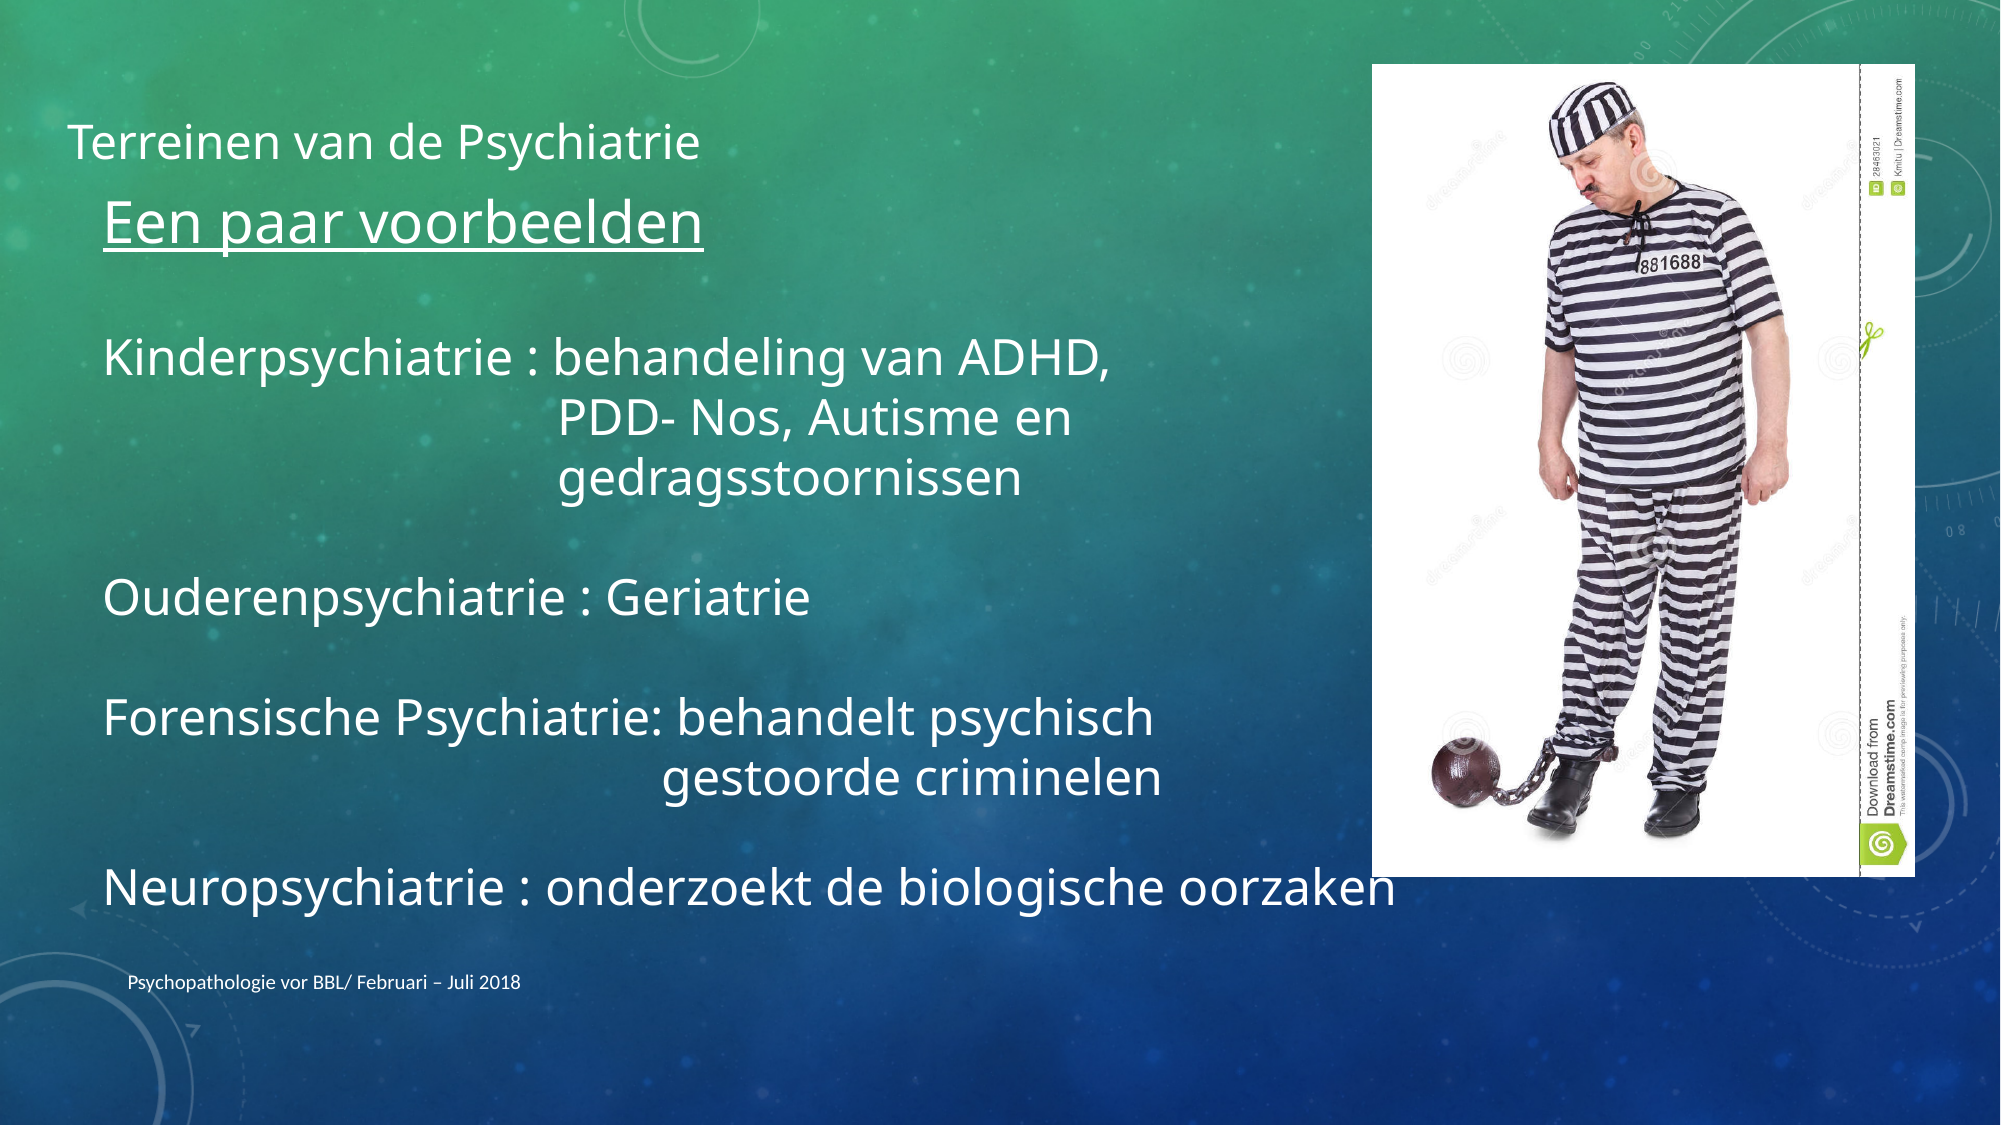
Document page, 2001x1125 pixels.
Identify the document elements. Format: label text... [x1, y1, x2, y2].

list Terreinen van de Psychiatrie [52, 69, 1367, 178]
footer Psychopathologie vor BBL/ Februari – Juli 2018 [112, 963, 587, 1025]
picture [0, 0, 2001, 1125]
text_box Een paar voorbeelden Kinderpsychiatrie : behandeling van ADHD, PDD- Nos, Autisme en gedragsstoornissen Ouderenpsychiatrie : Geriatrie Forensische Psychiatrie: behandelt psychisch gestoorde criminelen Neuropsychiatrie : onderzoekt de biologische oorzaken [87, 177, 1835, 923]
